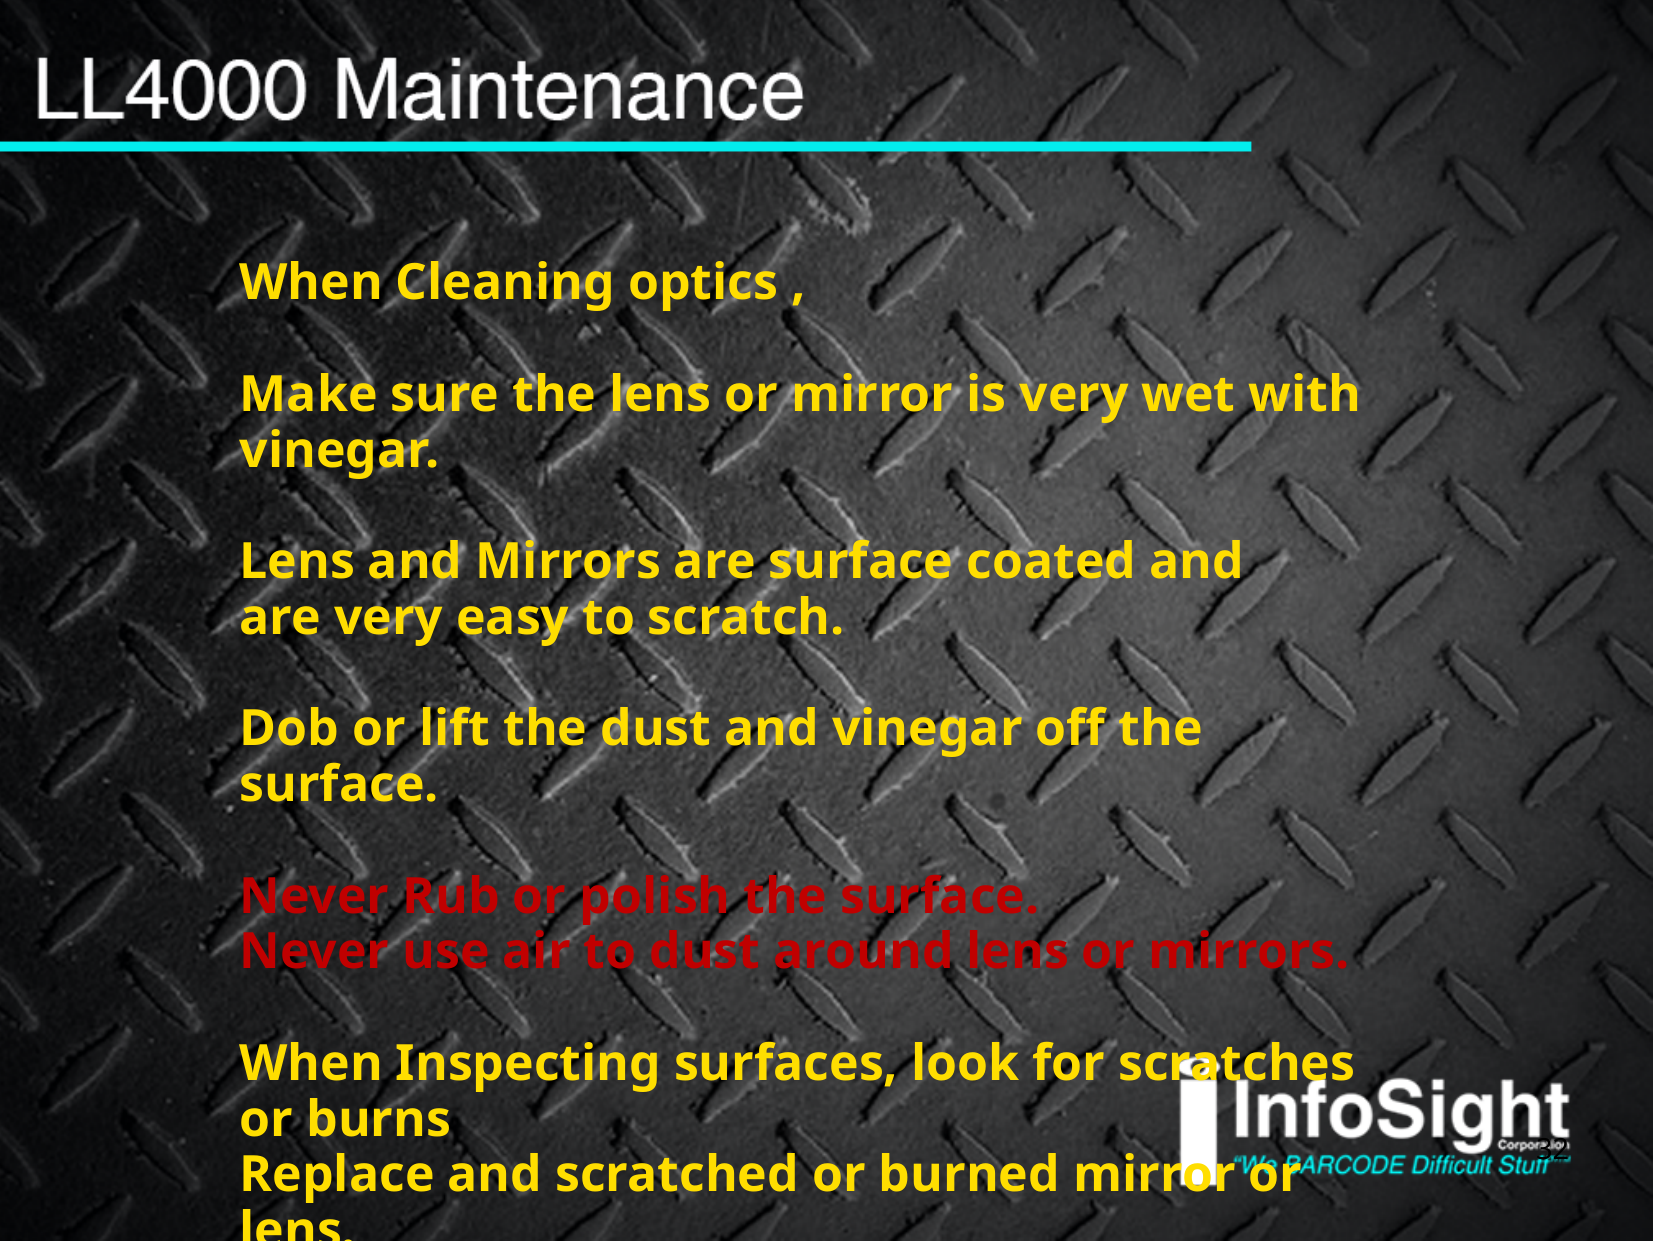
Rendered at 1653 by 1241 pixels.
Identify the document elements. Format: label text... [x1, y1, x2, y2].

text_box When Cleaning optics , Make sure the lens or mirror is very wet with vinegar. Lens and Mirrors are surface coated and are very easy to scratch. Dob or lift the dust and vinegar off the surface. Never Rub or polish the surface. Never use air to dust around lens or mirrors. When Inspecting surfaces, look for scratches or burns Replace and scratched or burned mirror or lens. [225, 245, 1388, 909]
slide_number 32 [1185, 1130, 1570, 1215]
picture [0, 0, 1653, 1241]
